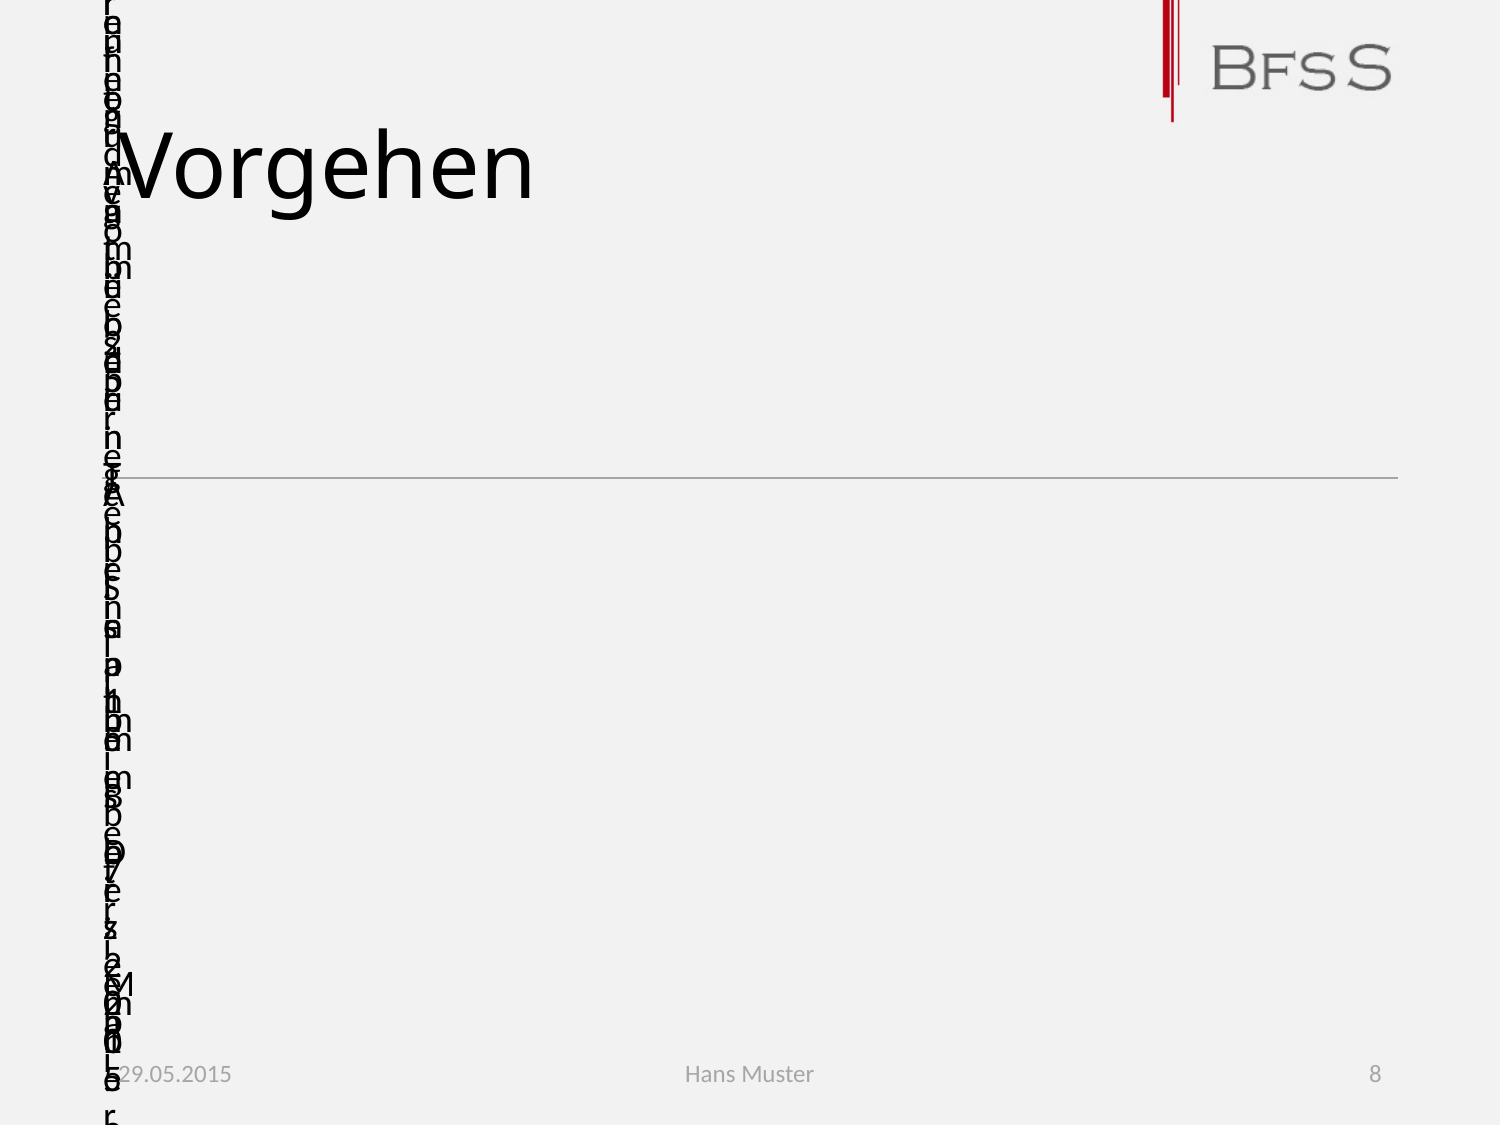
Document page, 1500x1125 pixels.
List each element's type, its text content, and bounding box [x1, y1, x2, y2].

picture [1159, 0, 1432, 136]
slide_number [103, 1042, 441, 1103]
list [103, 299, 1397, 1014]
title Vorgehen [103, 59, 1397, 278]
footer Hans Muster [496, 1042, 1004, 1103]
slide_number 8 [1059, 1042, 1397, 1103]
